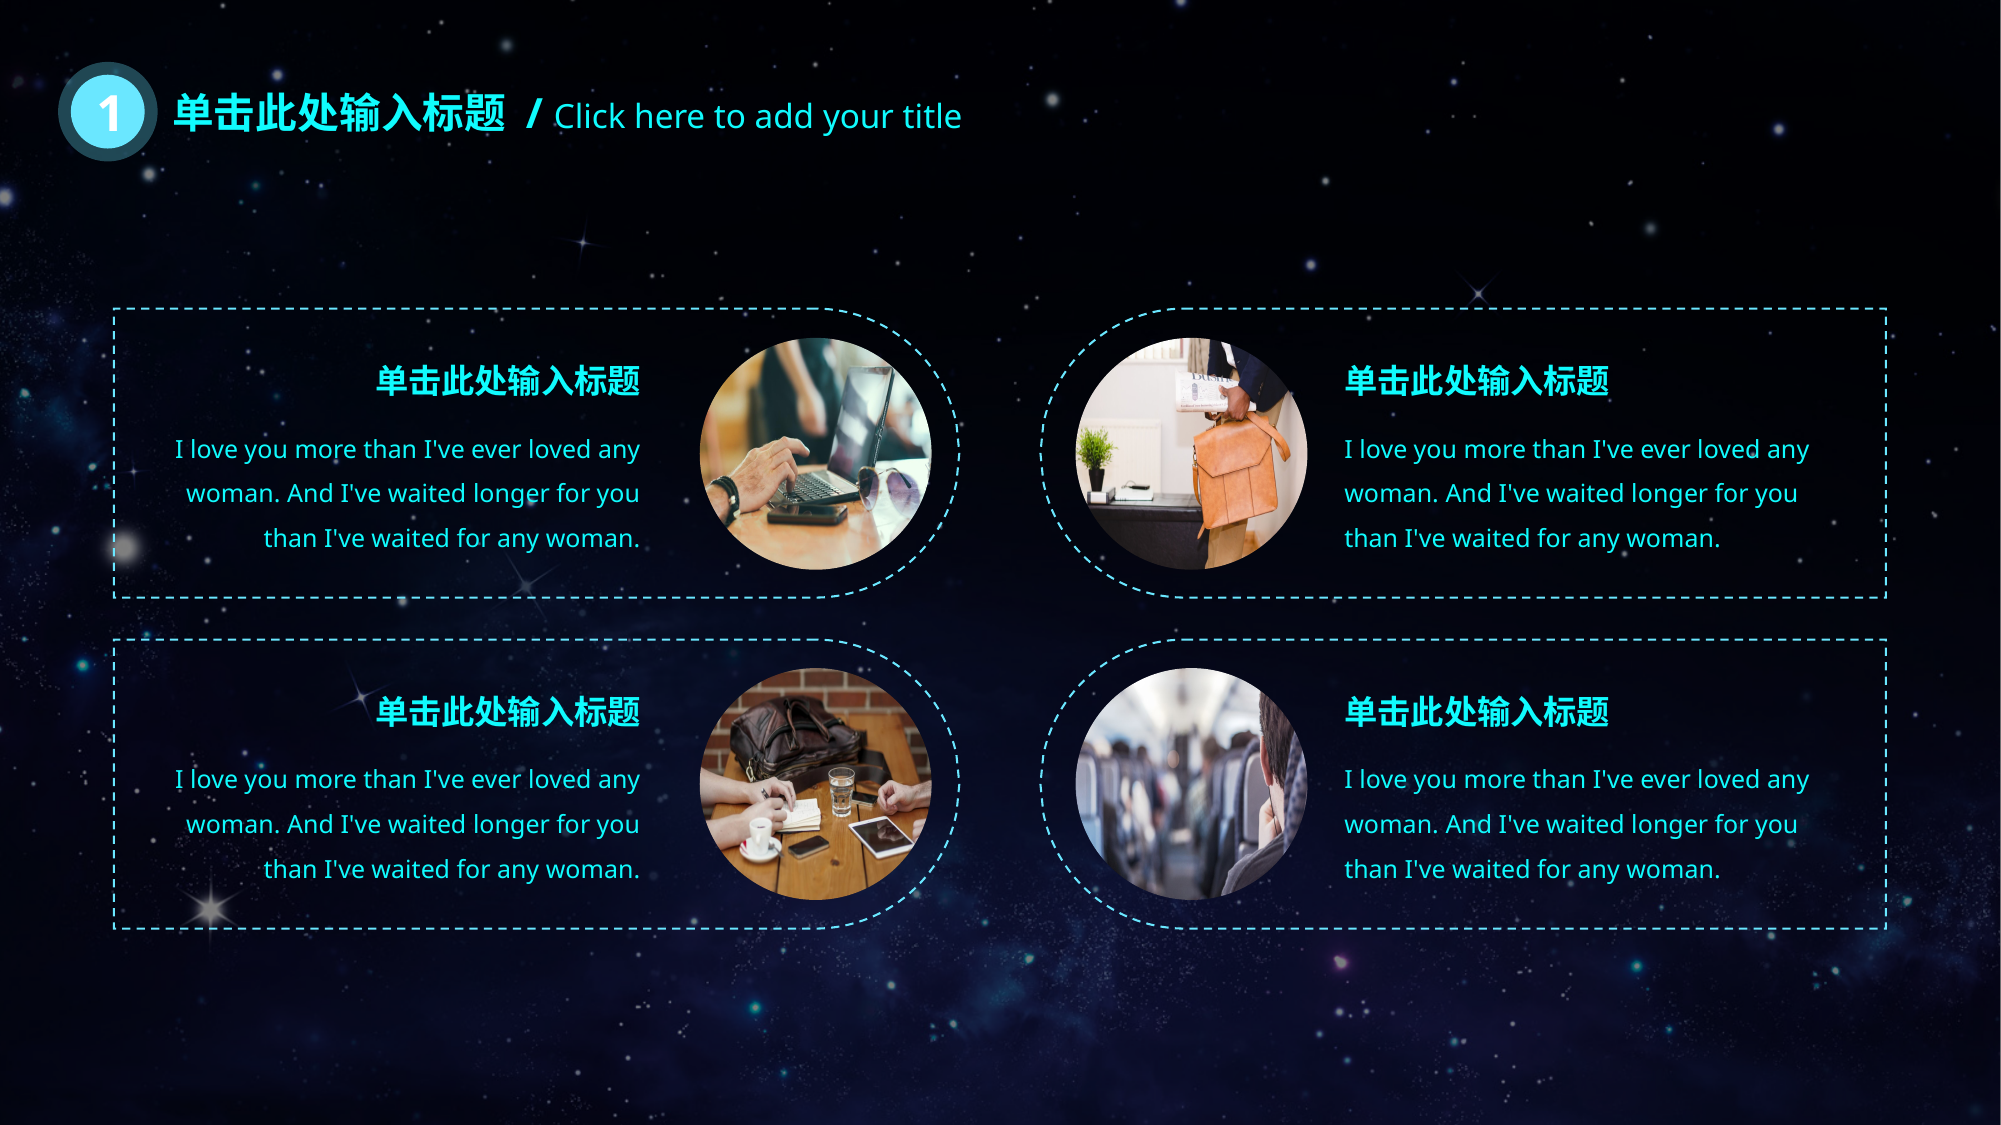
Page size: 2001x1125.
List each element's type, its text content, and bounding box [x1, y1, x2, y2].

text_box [1329, 352, 1840, 563]
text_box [1329, 683, 1840, 894]
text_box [58, 61, 158, 162]
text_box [145, 683, 656, 894]
text_box [698, 667, 933, 901]
text_box [112, 307, 961, 599]
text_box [145, 352, 656, 563]
text_box [698, 336, 933, 571]
text_box [1074, 667, 1309, 901]
text_box [112, 638, 961, 930]
text_box [1039, 307, 1887, 599]
text_box 单击此处输入标题 / Click here to add your title [158, 78, 1017, 144]
picture [0, 0, 2001, 1125]
text_box [1039, 638, 1887, 930]
text_box [1074, 336, 1309, 571]
